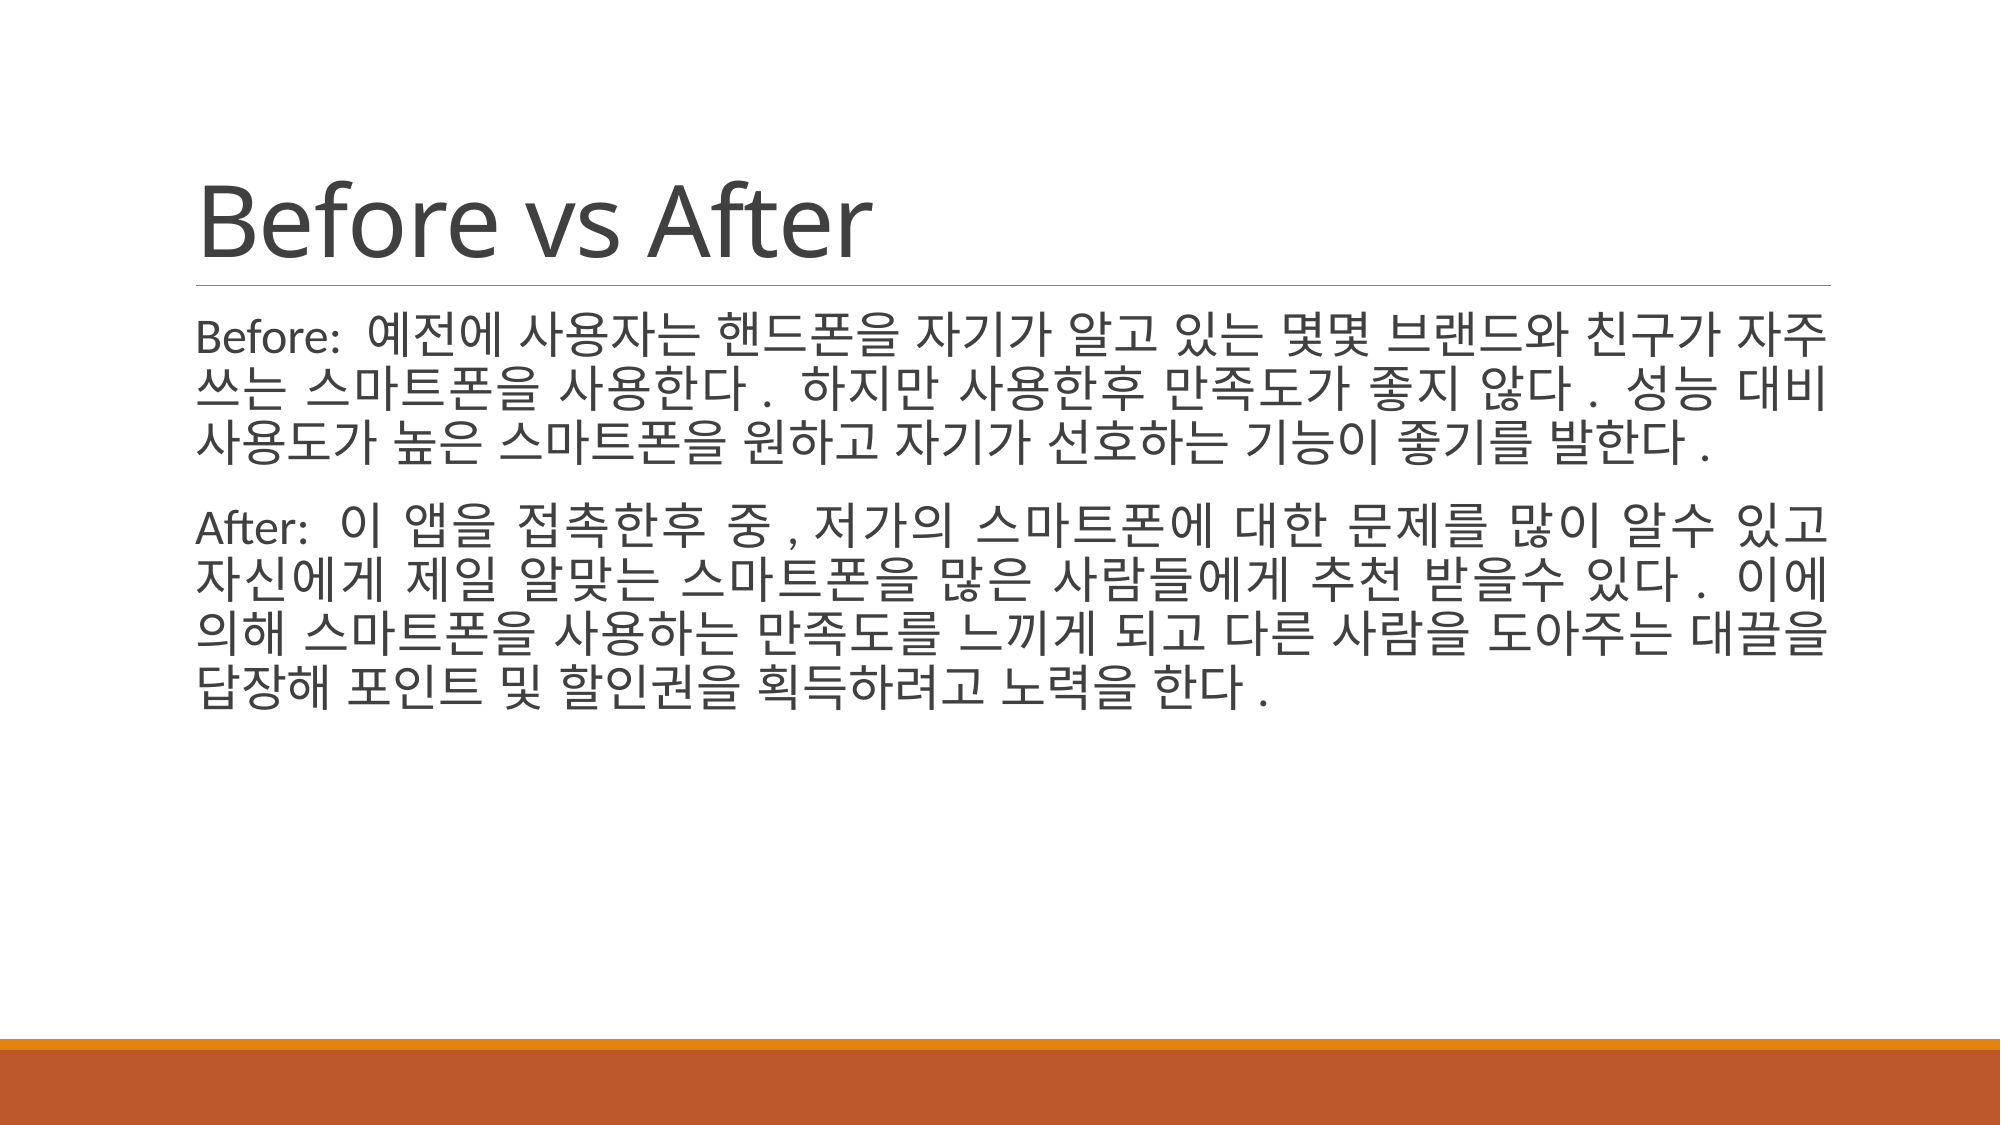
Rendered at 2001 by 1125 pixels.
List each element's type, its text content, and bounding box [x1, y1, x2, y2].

list Before: 예전에 사용자는 핸드폰을 자기가 알고 있는 몇몇 브랜드와 친구가 자주 쓰는 스마트폰을 사용한다. 하지만 사용한후 만족도가 좋지 않다. 성능 대비 사용도가 높은 스마트폰을 원하고 자기가 선호하는 기능이 좋기를 발한다. After: 이 앱을 접촉한후 중,저가의 스마트폰에 대한 문제를 많이 알수 있고 자신에게 제일 알맞는 스마트폰을 많은 사람들에게 추천 받을수 있다. 이에 의해 스마트폰을 사용하는 만족도를 느끼게 되고 다른 사람을 도아주는 대끌을 답장해 포인트 및 할인권을 획득하려고 노력을 한다. [180, 302, 1830, 963]
title Before vs After [180, 47, 1830, 285]
